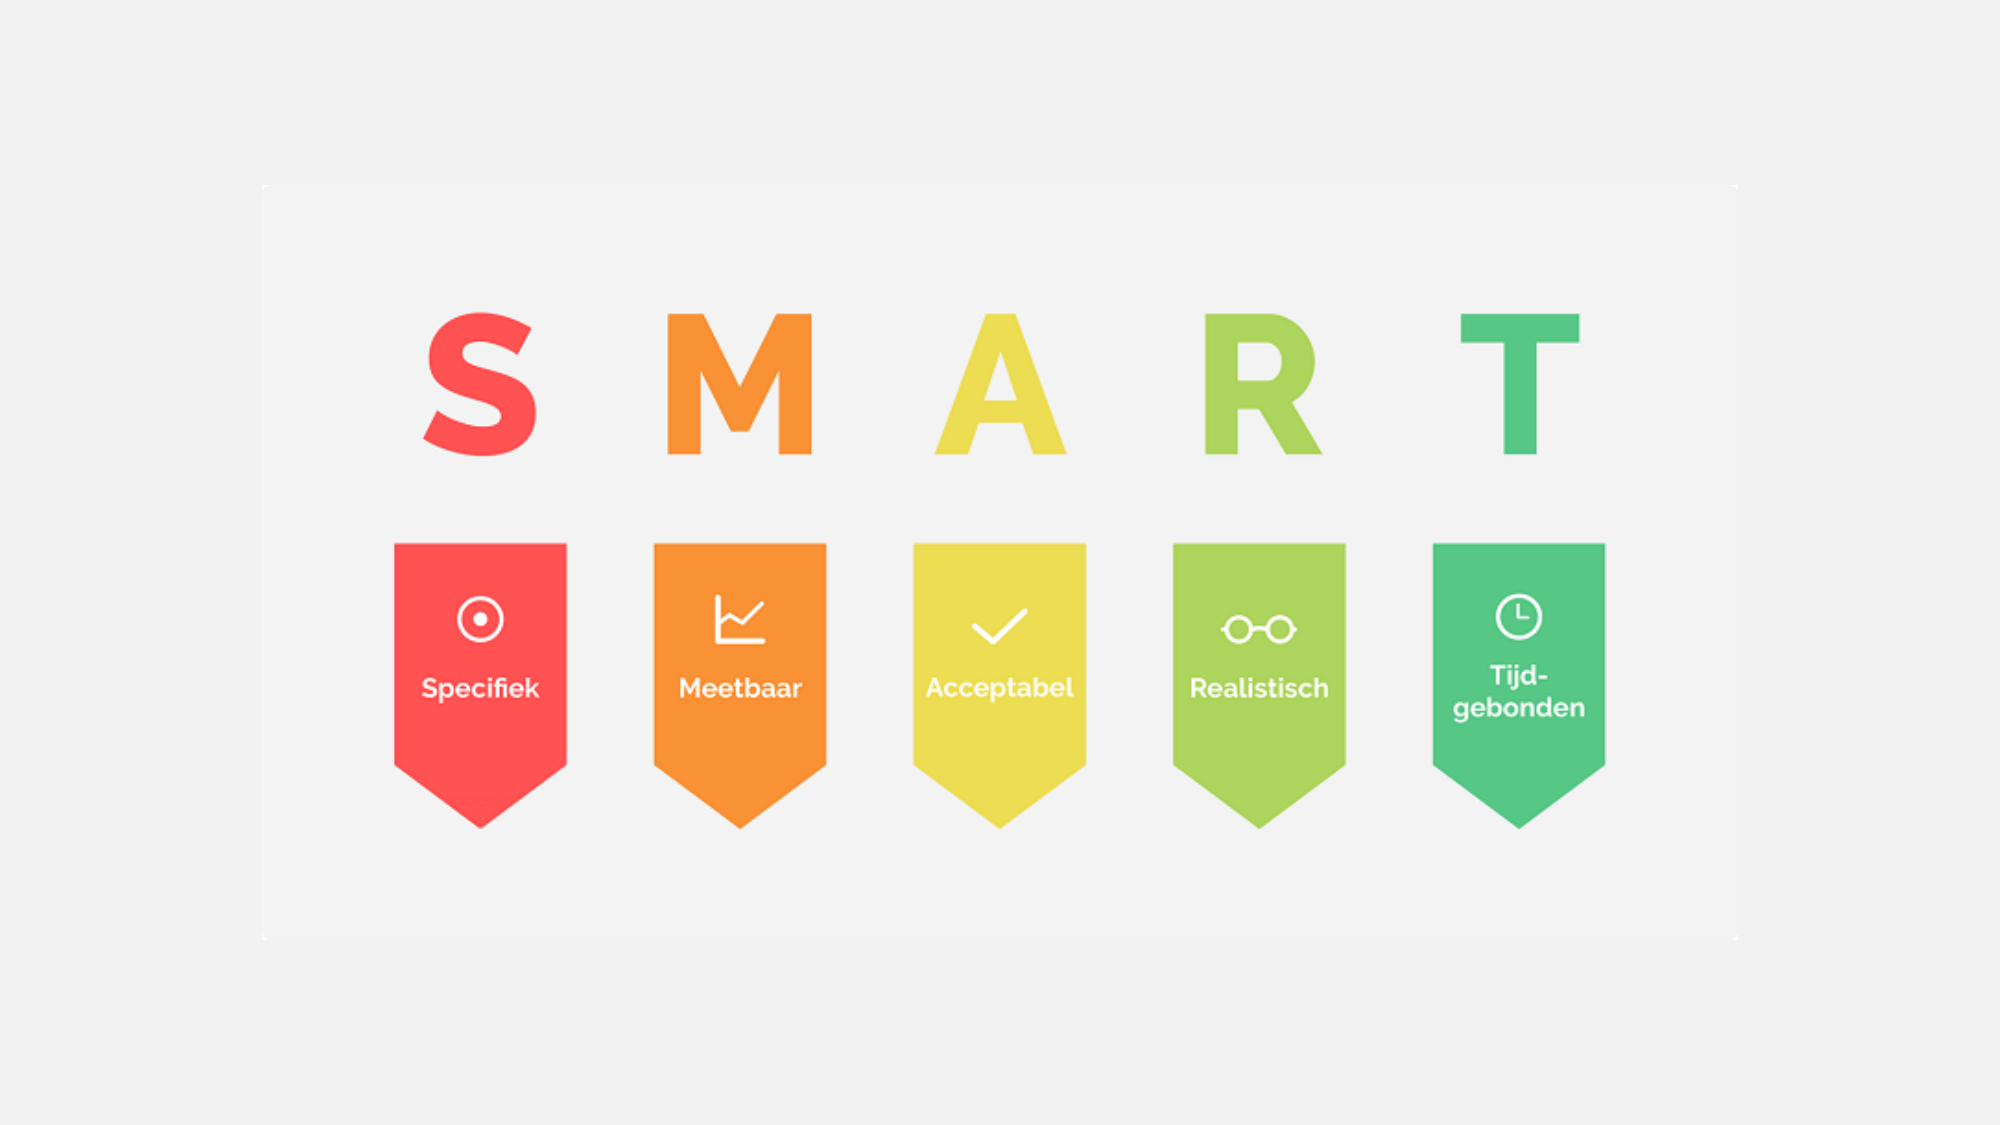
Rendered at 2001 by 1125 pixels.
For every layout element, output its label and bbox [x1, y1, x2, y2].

picture [262, 185, 1738, 940]
